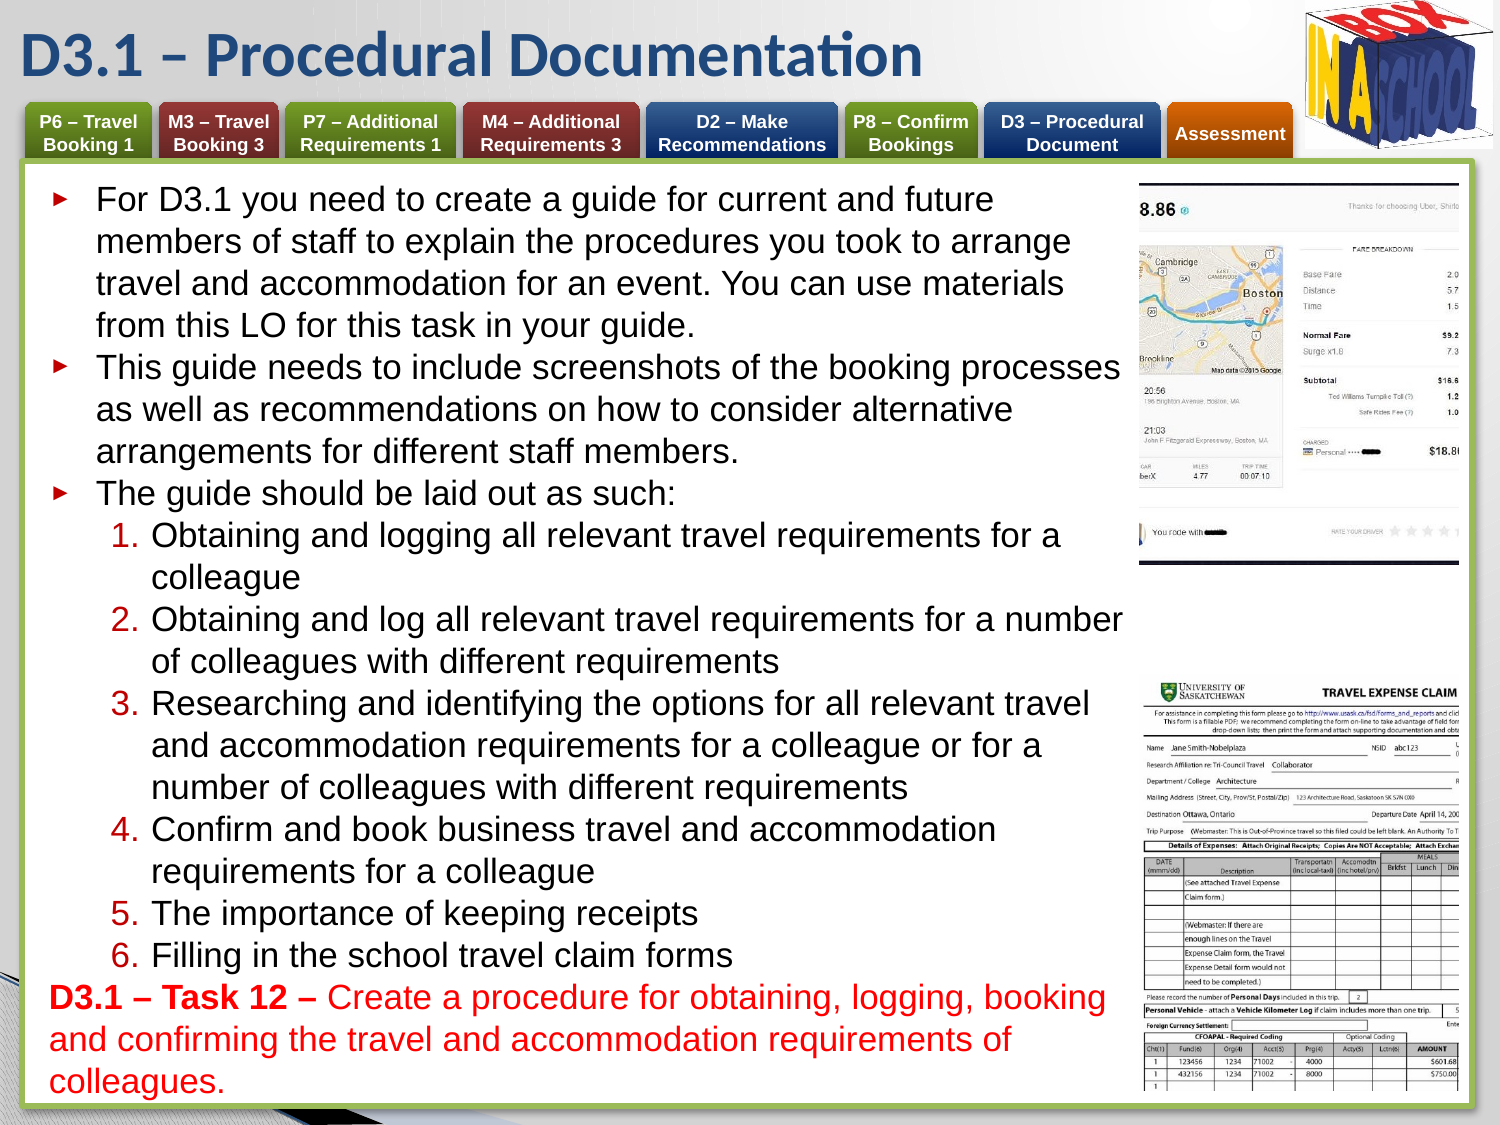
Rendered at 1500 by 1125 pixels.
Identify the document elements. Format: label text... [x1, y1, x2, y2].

picture [281, 1114, 303, 1125]
title D3.1 – Procedural Documentation [5, 0, 1270, 102]
picture [1305, 0, 1494, 149]
text_box For D3.1 you need to create a guide for current and future members of staff to explain the procedures you took to arrange travel and accommodation for an event. You can use materials from this LO for this task in your guide. This guide needs to include screenshots of the booking processes as well as recommendations on how to consider alternative arrangements for different staff members. The guide should be laid out as such: Obtaining and logging all relevant travel requirements for a colleague Obtaining and log all relevant travel requirements for a number of colleagues with different requirements Researching and identifying the options for all relevant travel and accommodation requirements for a colleague or for a number of colleagues with different requirements Confirm and book business travel and accommodation requirements for a colleague The importance of keeping receipts Filling in the school travel claim forms D3.1 – Task 12 – Create a procedure for obtaining, logging, booking and confirming the travel and accommodation requirements of colleagues. [34, 169, 1140, 1108]
picture [1139, 674, 1459, 1091]
picture [1139, 183, 1459, 565]
